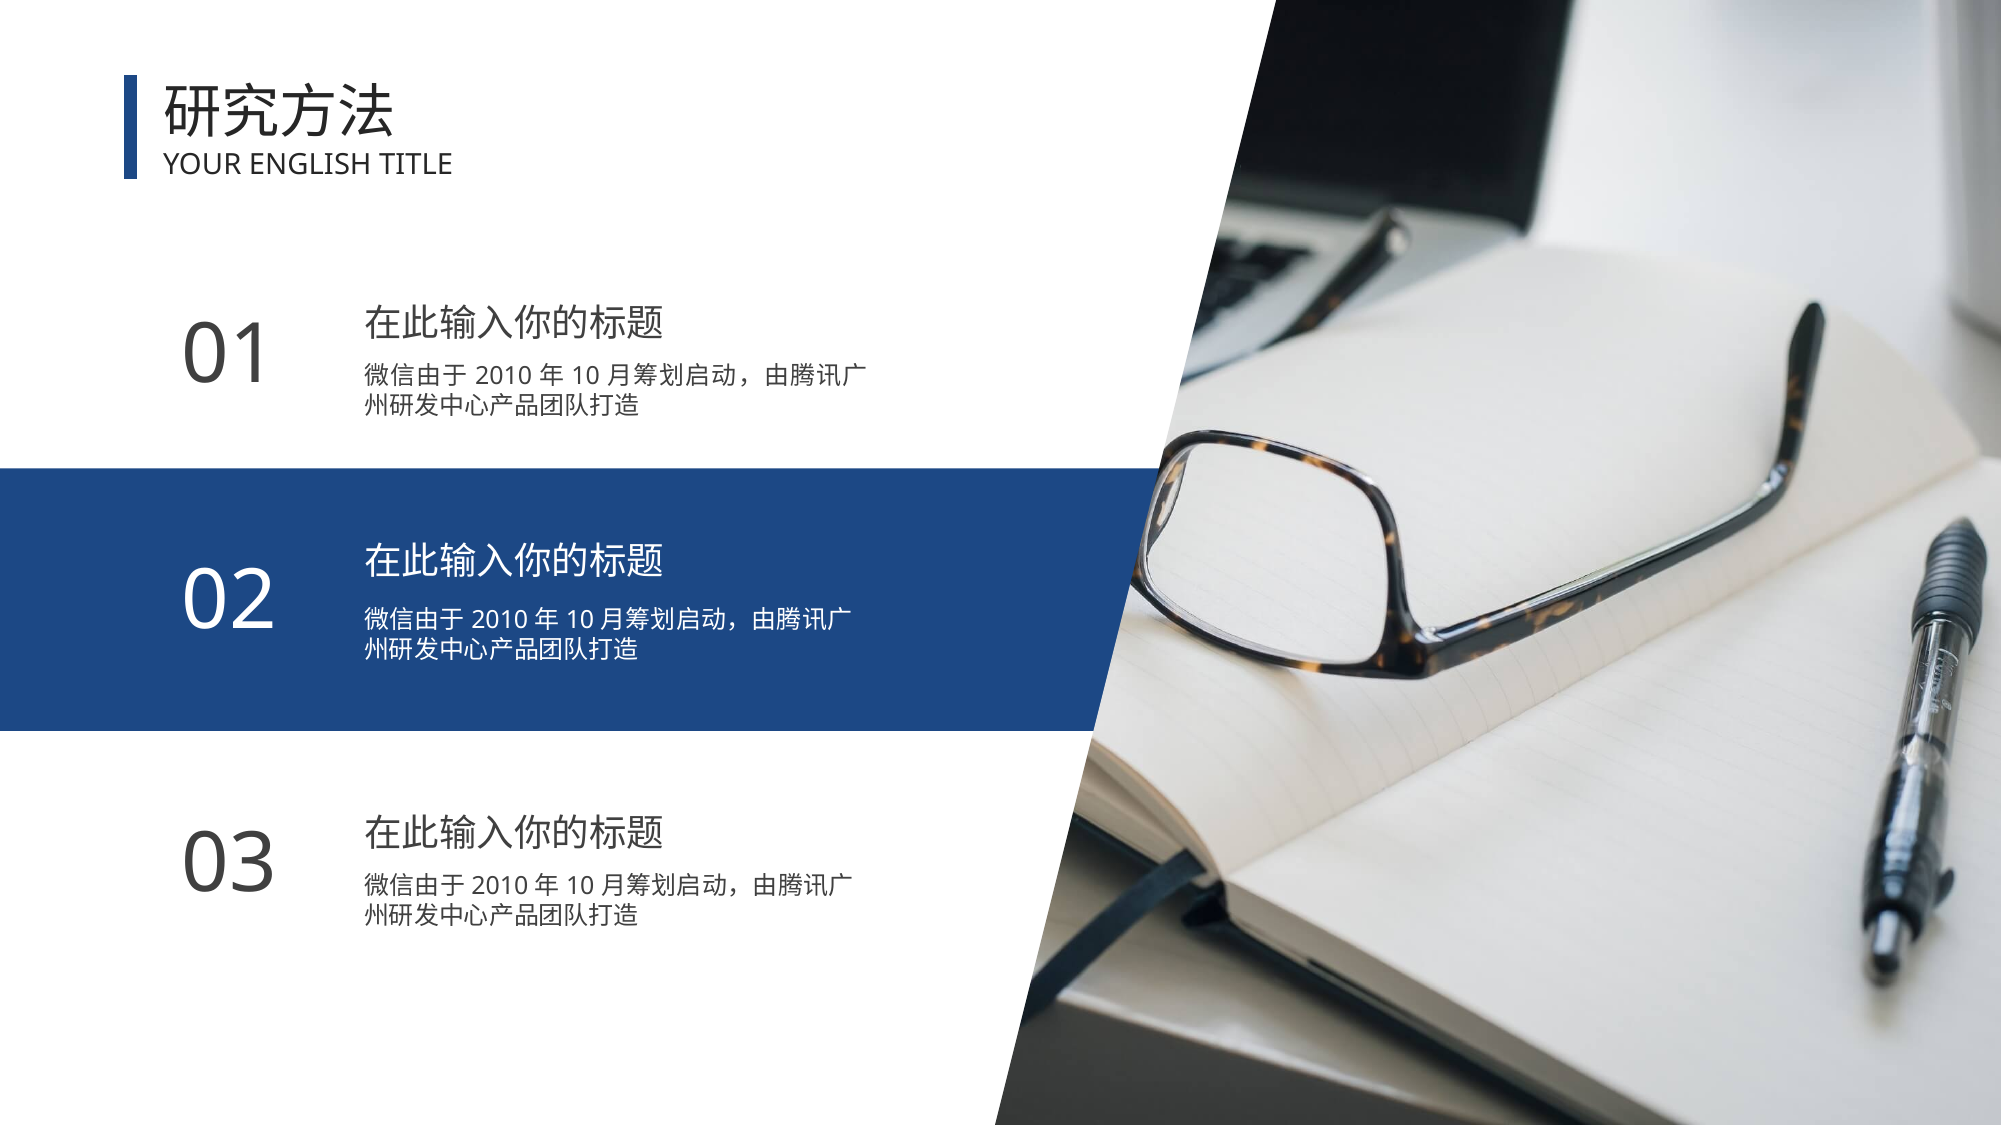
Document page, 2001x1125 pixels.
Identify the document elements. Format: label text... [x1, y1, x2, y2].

text_box 研究方法 [148, 67, 565, 152]
text_box 03 [167, 800, 309, 916]
text_box 在此输入你的标题 [349, 529, 699, 590]
picture [994, 0, 2001, 1125]
text_box 微信由于2010年10月筹划启动，由腾讯广州研发中心产品团队打造 [349, 352, 884, 428]
text_box YOUR ENGLISH TITLE [148, 137, 518, 188]
text_box 在此输入你的标题 [349, 801, 699, 862]
text_box 微信由于2010年10月筹划启动，由腾讯广州研发中心产品团队打造 [349, 862, 869, 937]
text_box 01 [167, 292, 309, 407]
text_box 微信由于2010年10月筹划启动，由腾讯广州研发中心产品团队打造 [349, 596, 868, 671]
text_box [0, 467, 994, 732]
text_box 02 [167, 538, 309, 653]
text_box 在此输入你的标题 [349, 291, 699, 352]
